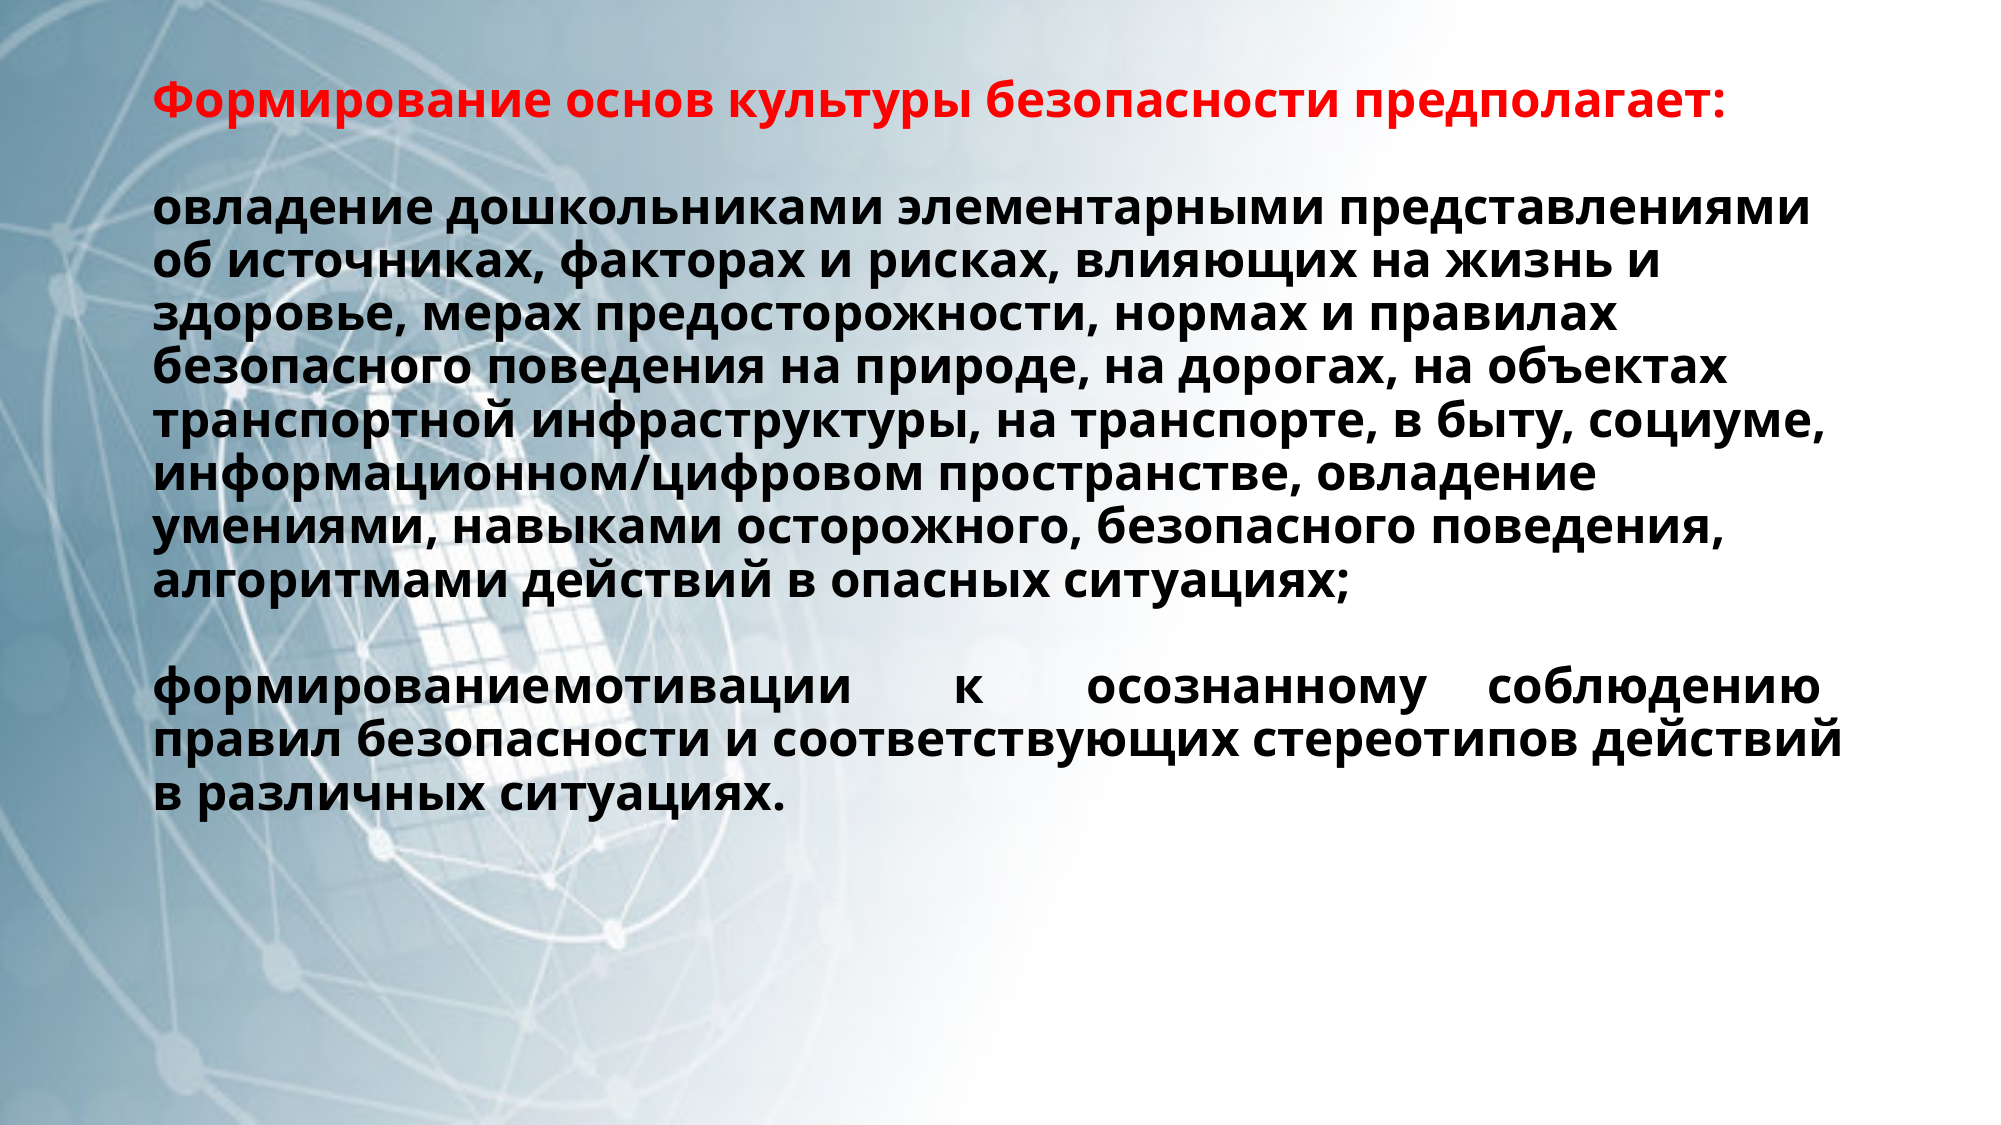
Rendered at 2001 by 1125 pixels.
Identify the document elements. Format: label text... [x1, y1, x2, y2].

title Формирование основ культуры безопасности предполагает: овладение дошкольниками элементарными представлениями об источниках, факторах и рисках, влияющих на жизнь и здоровье, мерах предосторожности, нормах и правилах безопасного поведения на природе, на дорогах, на объектах транспортной инфраструктуры, на транспорте, в быту, социуме, информационном/цифровом пространстве, овладение умениями, навыками осторожного, безопасного поведения, алгоритмами действий в опасных ситуациях; формирование мотивации к осознанному соблюдению правил безопасности и соответствующих стереотипов действий в различных ситуациях. [137, 59, 1863, 836]
picture [0, 0, 2001, 1125]
